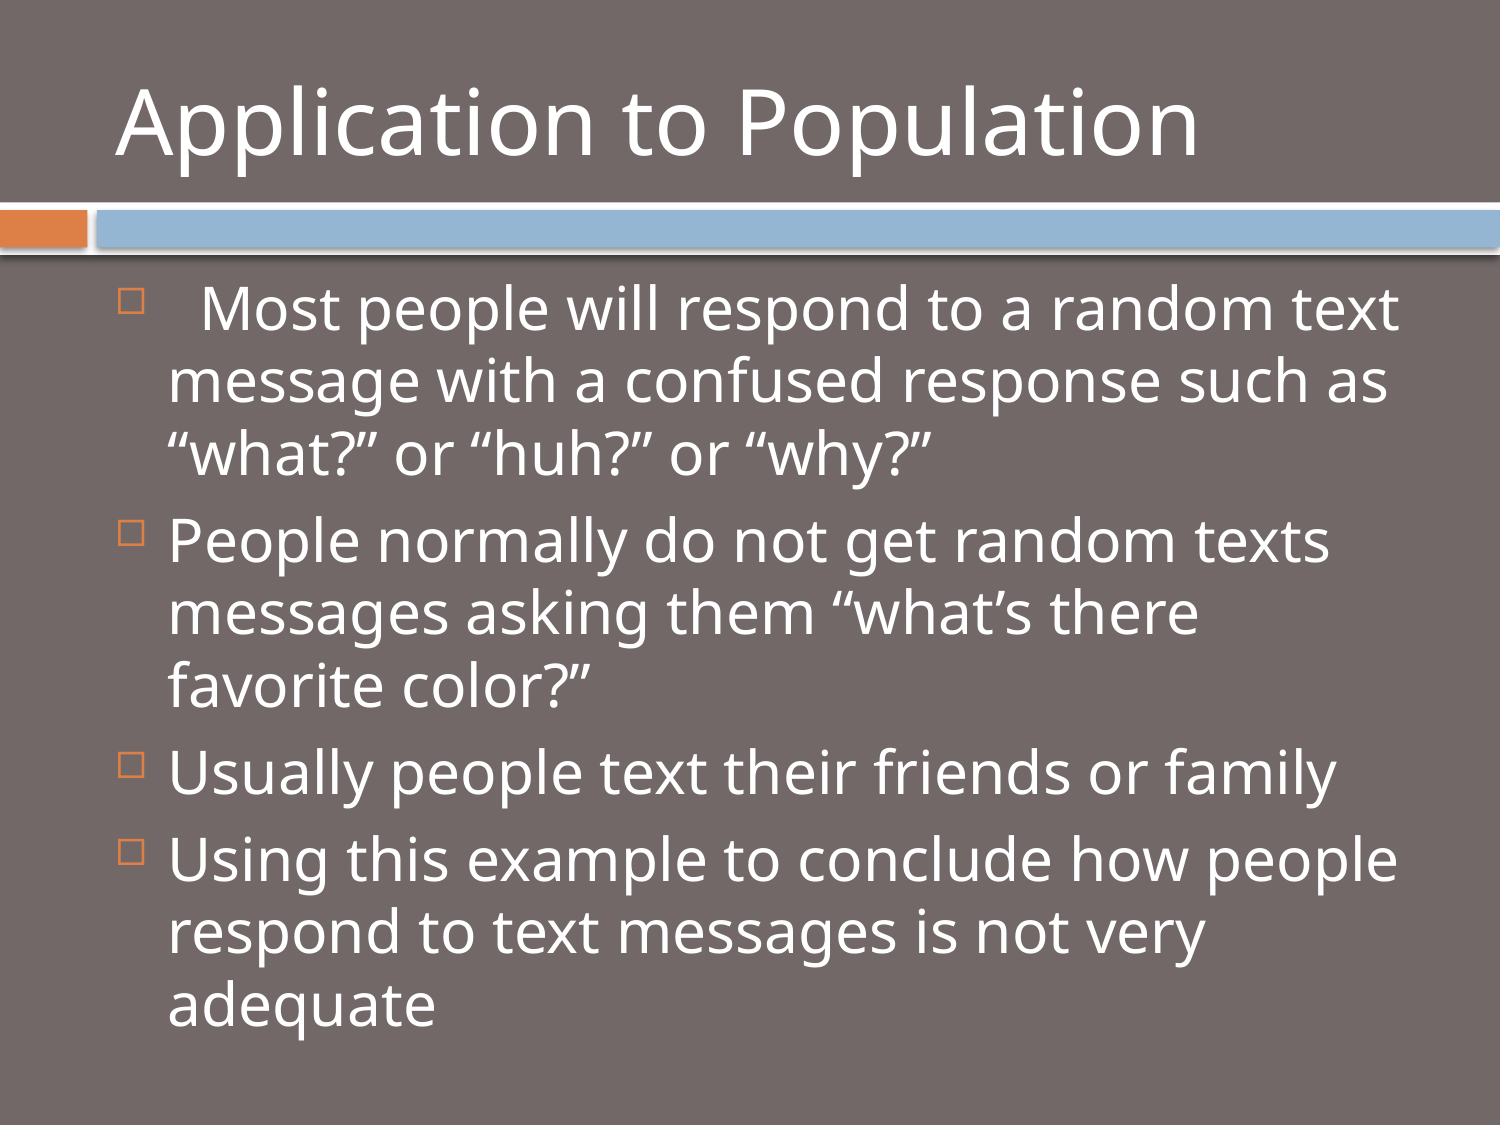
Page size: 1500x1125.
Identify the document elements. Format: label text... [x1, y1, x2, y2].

title Application to Population [100, 37, 1438, 200]
list Most people will respond to a random text message with a confused response such as “what?” or “huh?” or “why?” People normally do not get random texts messages asking them “what’s there favorite color?” Usually people text their friends or family Using this example to conclude how people respond to text messages is not very adequate [100, 262, 1438, 1000]
